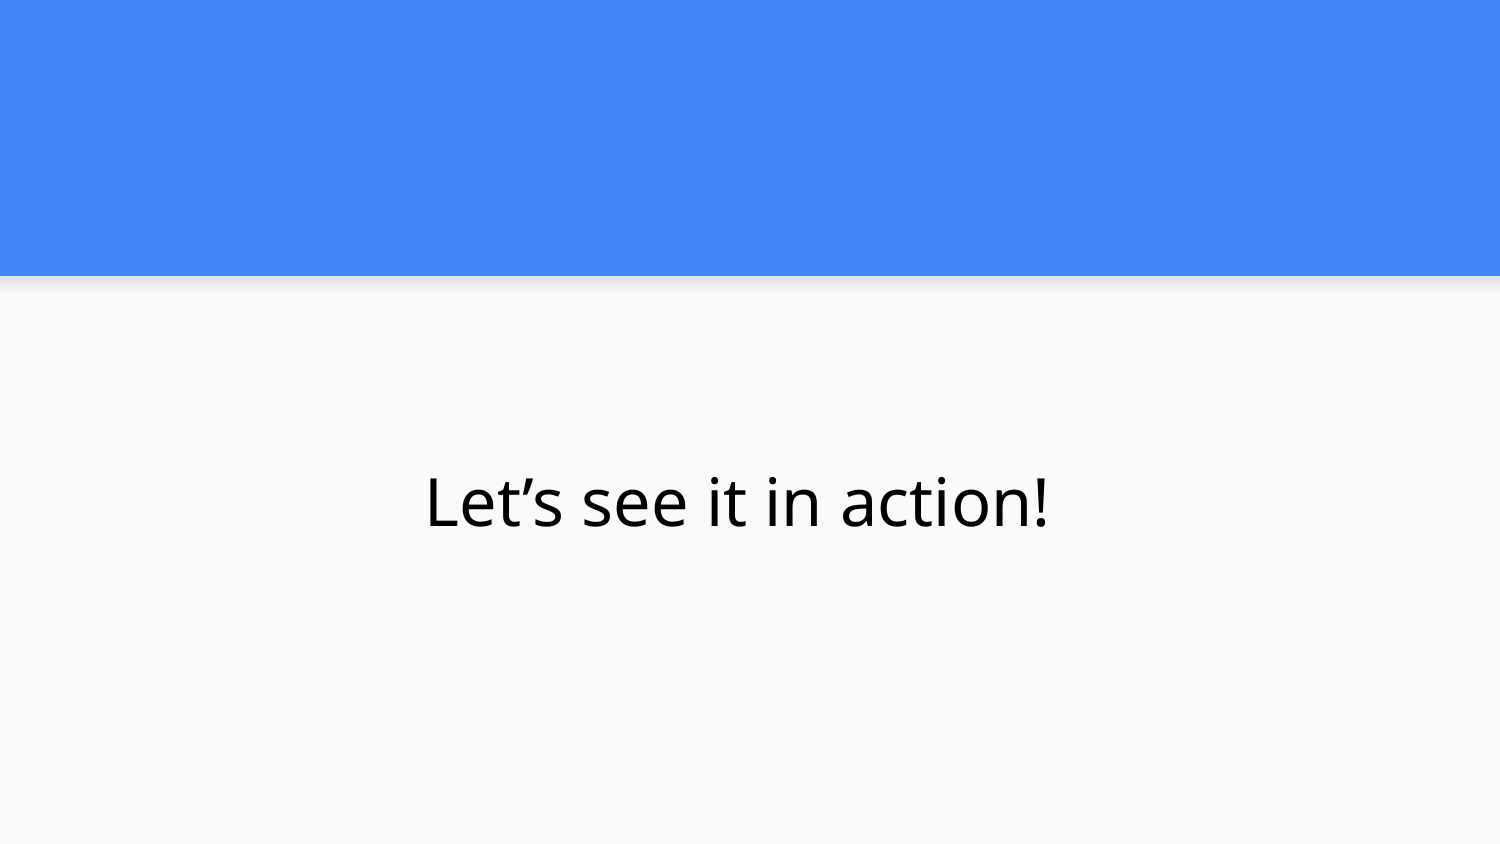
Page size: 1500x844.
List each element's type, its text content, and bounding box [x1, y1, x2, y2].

title Let’s see it in action! [63, 428, 1413, 555]
